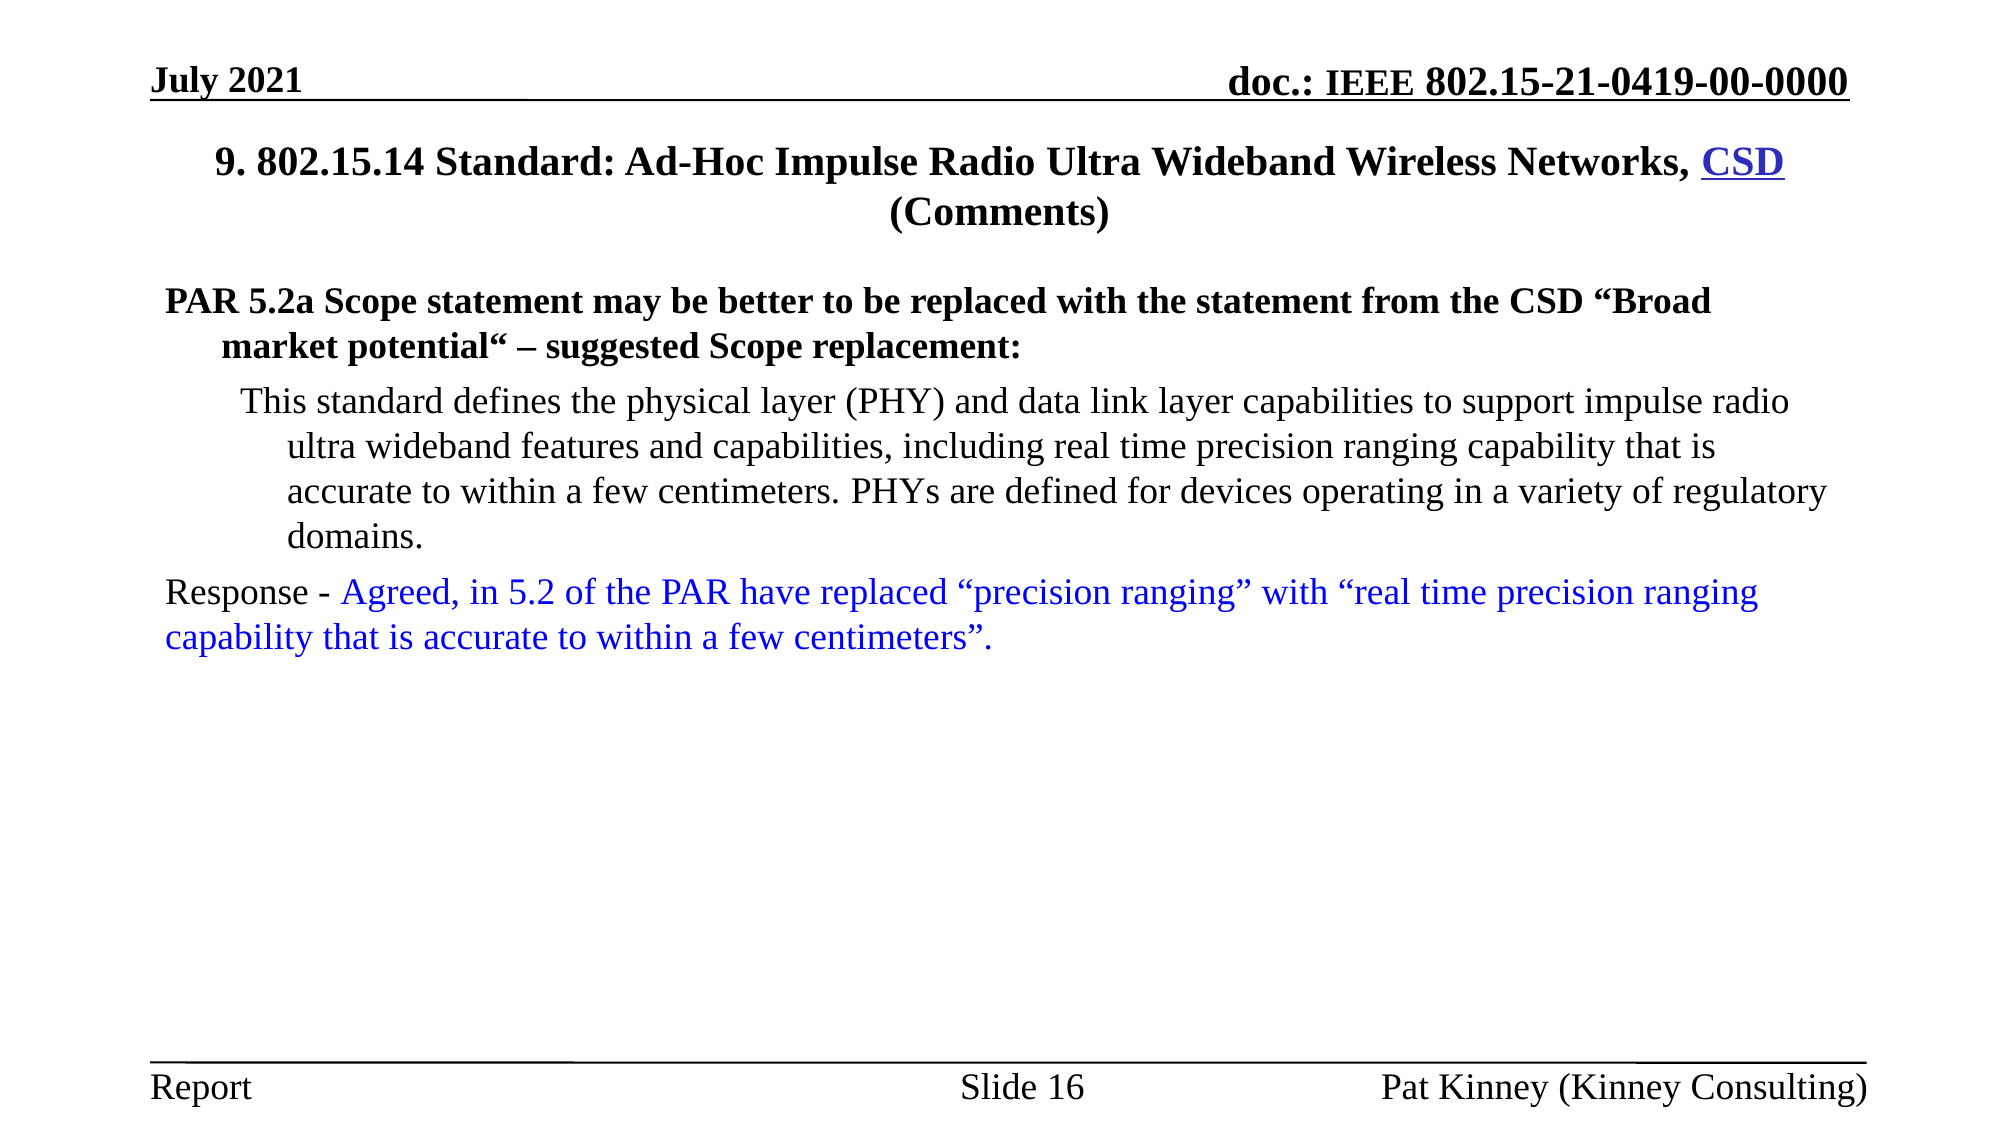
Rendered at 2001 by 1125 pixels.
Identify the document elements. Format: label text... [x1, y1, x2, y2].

list PAR 5.2a Scope statement may be better to be replaced with the statement from the CSD “Broad market potential“ – suggested Scope replacement: This standard defines the physical layer (PHY) and data link layer capabilities to support impulse radio ultra wideband features and capabilities, including real time precision ranging capability that is accurate to within a few centimeters. PHYs are defined for devices operating in a variety of regulatory domains. Response - Agreed, in 5.2 of the PAR have replaced “precision ranging” with “real time precision ranging capability that is accurate to within a few centimeters”. [149, 268, 1850, 1048]
text_box Pat Kinney (Kinney Consulting) [1330, 1062, 1869, 1122]
slide_number Slide 16 [950, 1061, 1095, 1125]
title 9. 802.15.14 Standard: Ad-Hoc Impulse Radio Ultra Wideband Wireless Networks, CSD (Comments) [149, 112, 1850, 256]
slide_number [149, 49, 431, 100]
